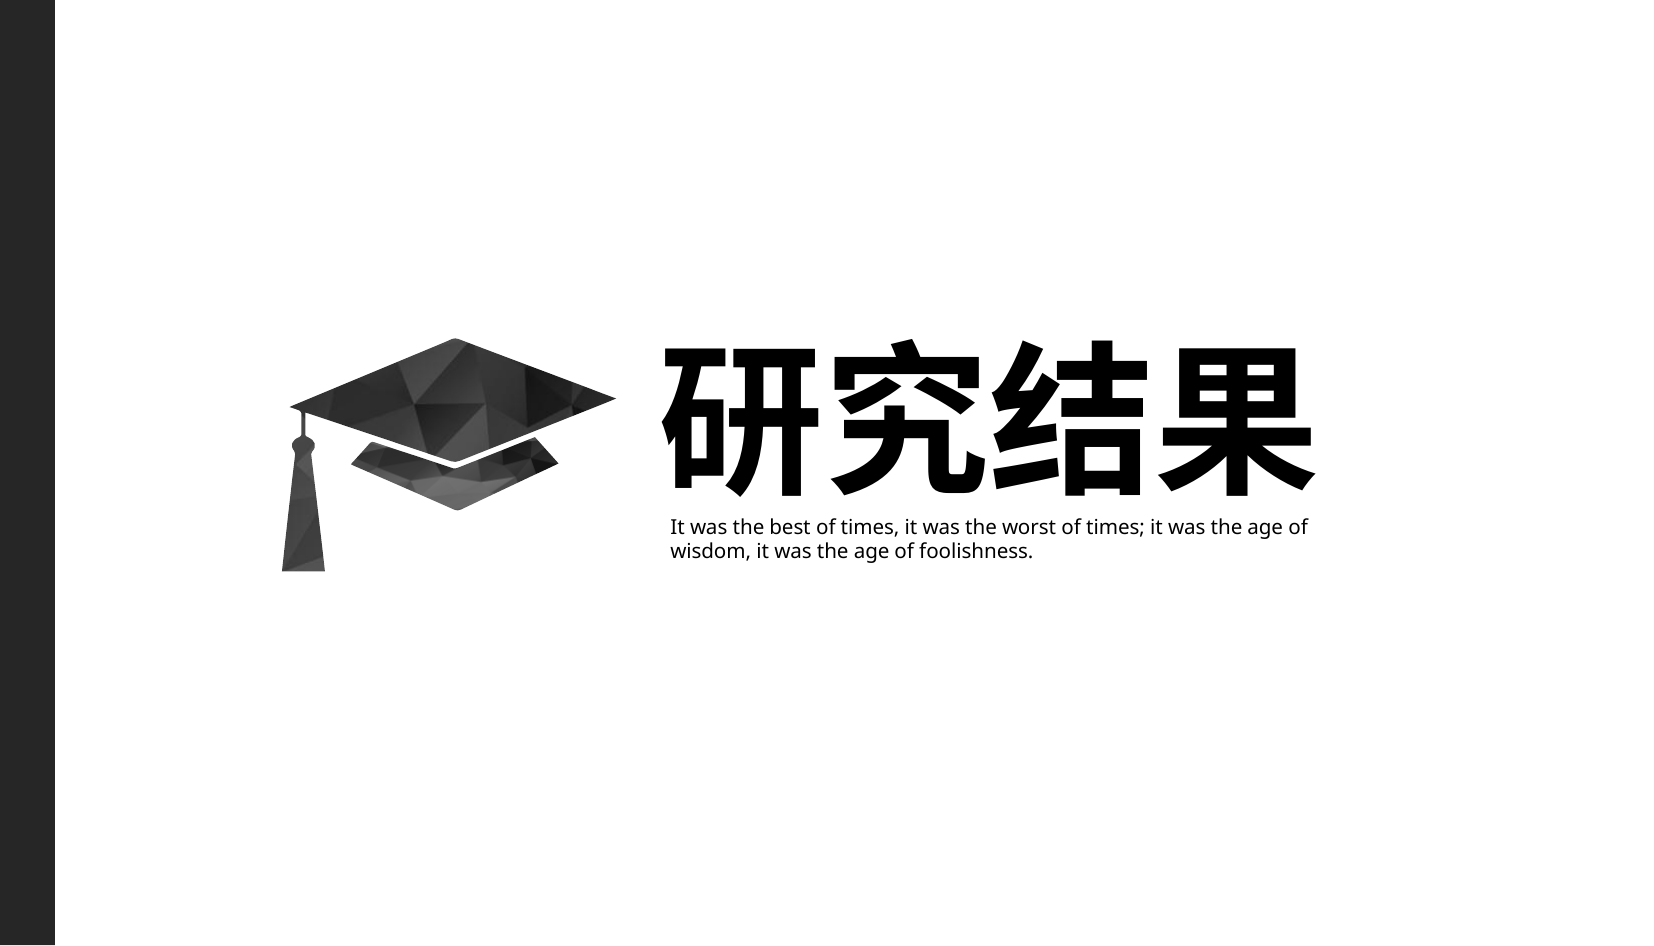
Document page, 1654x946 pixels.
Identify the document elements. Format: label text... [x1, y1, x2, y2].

text_box It was the best of times, it was the worst of times; it was the age of wisdom, it was the age of foolishness. [655, 506, 1354, 571]
text_box 研究结果 [644, 308, 1372, 522]
text_box [0, 0, 57, 946]
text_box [281, 337, 617, 572]
